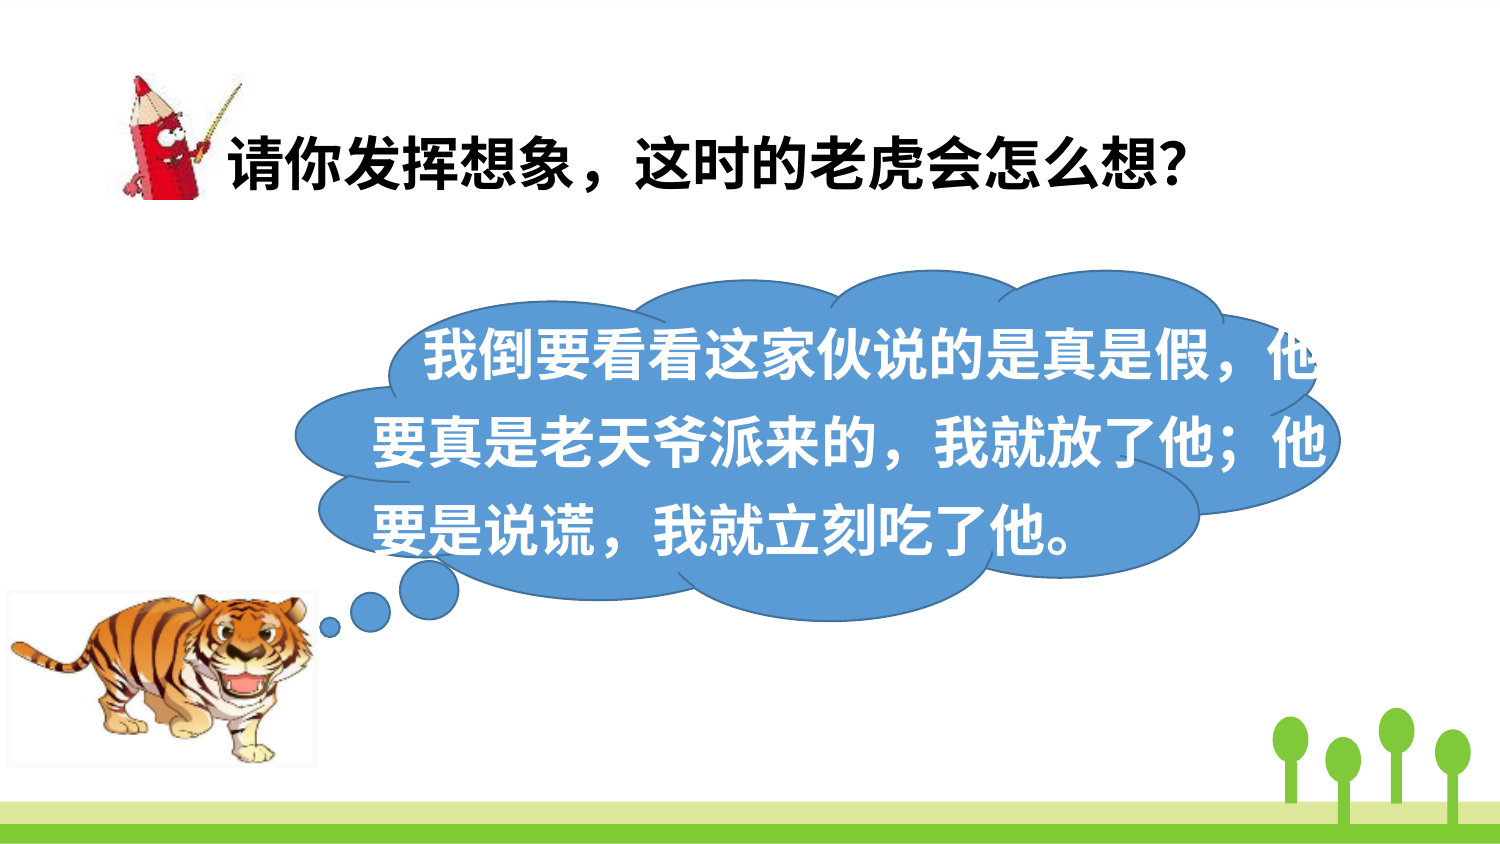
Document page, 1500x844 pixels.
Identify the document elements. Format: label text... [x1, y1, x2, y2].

text_box [398, 568, 1138, 623]
text_box [665, 279, 831, 293]
picture [0, 0, 1500, 801]
text_box [842, 269, 1204, 293]
text_box 我倒要看看这家伙说的是真是假，他要真是老天爷派来的，我就放了他；他要是说谎，我就立刻吃了他。 [359, 293, 1362, 568]
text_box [106, 73, 1198, 207]
text_box [349, 591, 391, 633]
text_box [294, 389, 359, 549]
text_box [319, 616, 341, 639]
